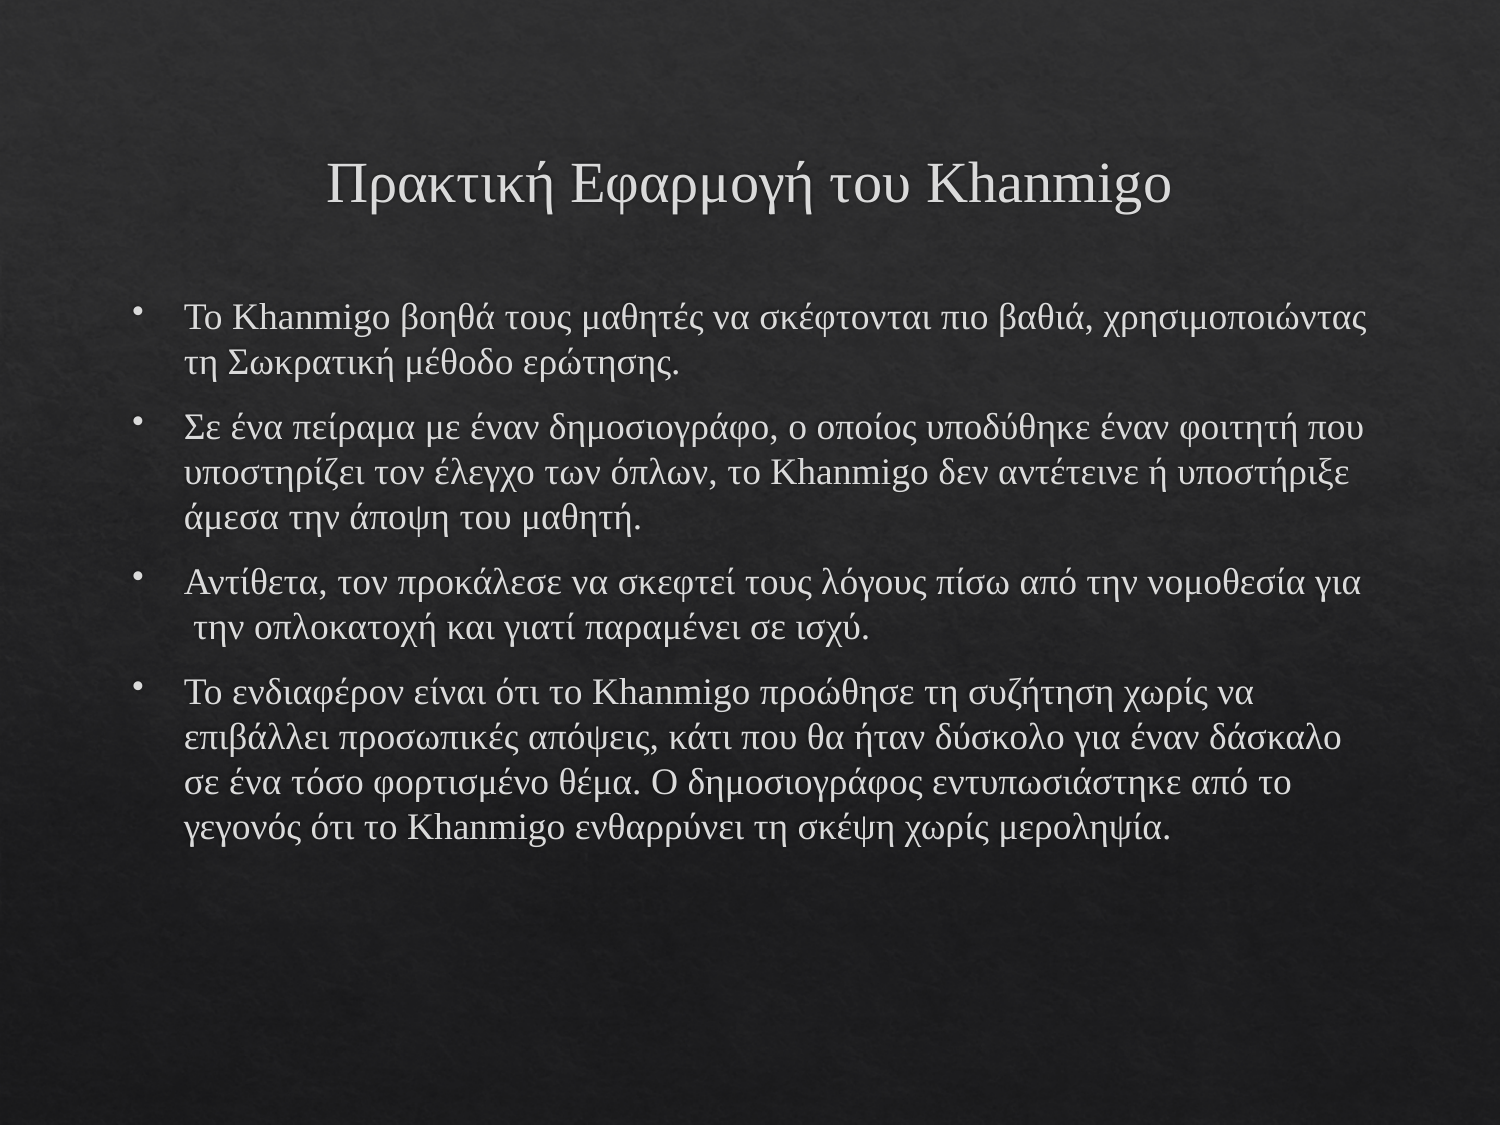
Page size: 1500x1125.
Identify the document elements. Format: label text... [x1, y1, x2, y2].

title Πρακτική Εφαρμογή του Khanmigo [112, 99, 1387, 260]
list Το Khanmigo βοηθά τους μαθητές να σκέφτονται πιο βαθιά, χρησιμοποιώντας τη Σωκρατική μέθοδο ερώτησης. Σε ένα πείραμα με έναν δημοσιογράφο, ο οποίος υποδύθηκε έναν φοιτητή που υποστηρίζει τον έλεγχο των όπλων, το Khanmigo δεν αντέτεινε ή υποστήριξε άμεσα την άποψη του μαθητή. Αντίθετα, τον προκάλεσε να σκεφτεί τους λόγους πίσω από την νομοθεσία για την οπλοκατοχή και γιατί παραμένει σε ισχύ. Το ενδιαφέρον είναι ότι το Khanmigo προώθησε τη συζήτηση χωρίς να επιβάλλει προσωπικές απόψεις, κάτι που θα ήταν δύσκολο για έναν δάσκαλο σε ένα τόσο φορτισμένο θέμα. Ο δημοσιογράφος εντυπωσιάστηκε από το γεγονός ότι το Khanmigo ενθαρρύνει τη σκέψη χωρίς μεροληψία. [112, 284, 1387, 950]
